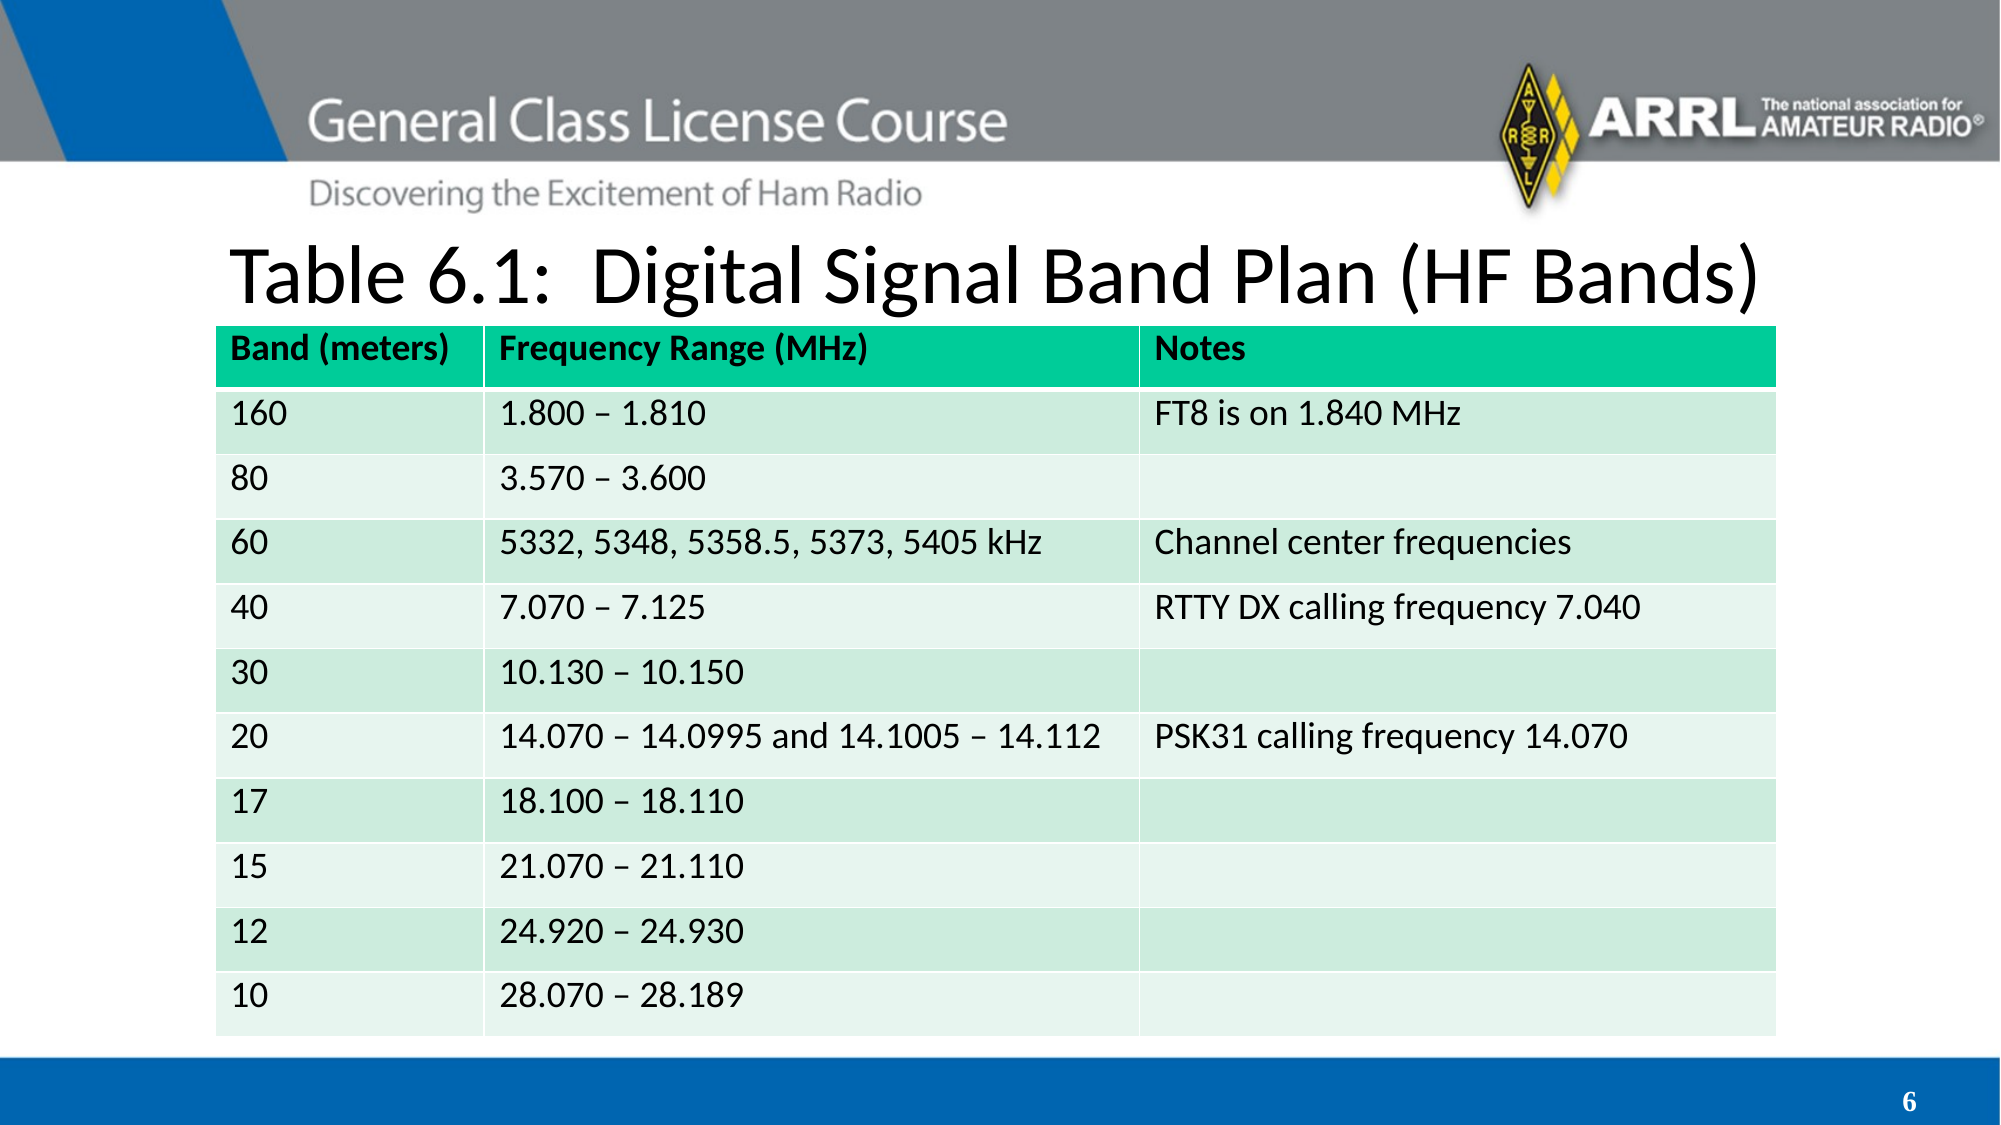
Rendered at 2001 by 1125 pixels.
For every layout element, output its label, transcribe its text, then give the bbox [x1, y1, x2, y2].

table_cell Channel center frequencies [1140, 520, 1776, 583]
table_cell 60 [216, 520, 483, 583]
table_cell 21.070 – 21.110 [485, 844, 1139, 907]
table_cell 3.570 – 3.600 [485, 455, 1139, 518]
table_header Frequency Range (MHz) [485, 326, 1139, 387]
table_cell [1140, 779, 1776, 842]
table_cell [1140, 844, 1776, 907]
table_cell 1.800 – 1.810 [485, 392, 1139, 454]
table_cell FT8 is on 1.840 MHz [1140, 392, 1776, 454]
table_cell 10 [216, 973, 483, 1036]
table_cell [1140, 908, 1776, 971]
table_cell 7.070 – 7.125 [485, 585, 1139, 648]
table_cell 24.920 – 24.930 [485, 908, 1139, 971]
table_header Notes [1140, 326, 1776, 387]
table_cell 12 [216, 908, 483, 971]
table_header Band (meters) [216, 326, 483, 387]
table_cell 17 [216, 779, 483, 842]
table_cell 30 [216, 649, 483, 712]
table_cell 40 [216, 585, 483, 648]
table_cell 160 [216, 392, 483, 454]
table_cell RTTY DX calling frequency 7.040 [1140, 585, 1776, 648]
table_cell 14.070 – 14.0995 and 14.1005 – 14.112 [485, 714, 1139, 777]
table_cell [1140, 455, 1776, 518]
table_cell 5332, 5348, 5358.5, 5373, 5405 kHz [485, 520, 1139, 583]
table_cell [1140, 973, 1776, 1036]
table_cell 10.130 – 10.150 [485, 649, 1139, 712]
table_cell 80 [216, 455, 483, 518]
title Table 6.1: Digital Signal Band Plan (HF Bands) [96, 212, 1897, 356]
table_cell 28.070 – 28.189 [485, 973, 1139, 1036]
table_cell [1140, 649, 1776, 712]
table_cell 20 [216, 714, 483, 777]
picture [0, 0, 2001, 1125]
table_cell 15 [216, 844, 483, 907]
table_cell PSK31 calling frequency 14.070 [1140, 714, 1776, 777]
table_cell 18.100 – 18.110 [485, 779, 1139, 842]
